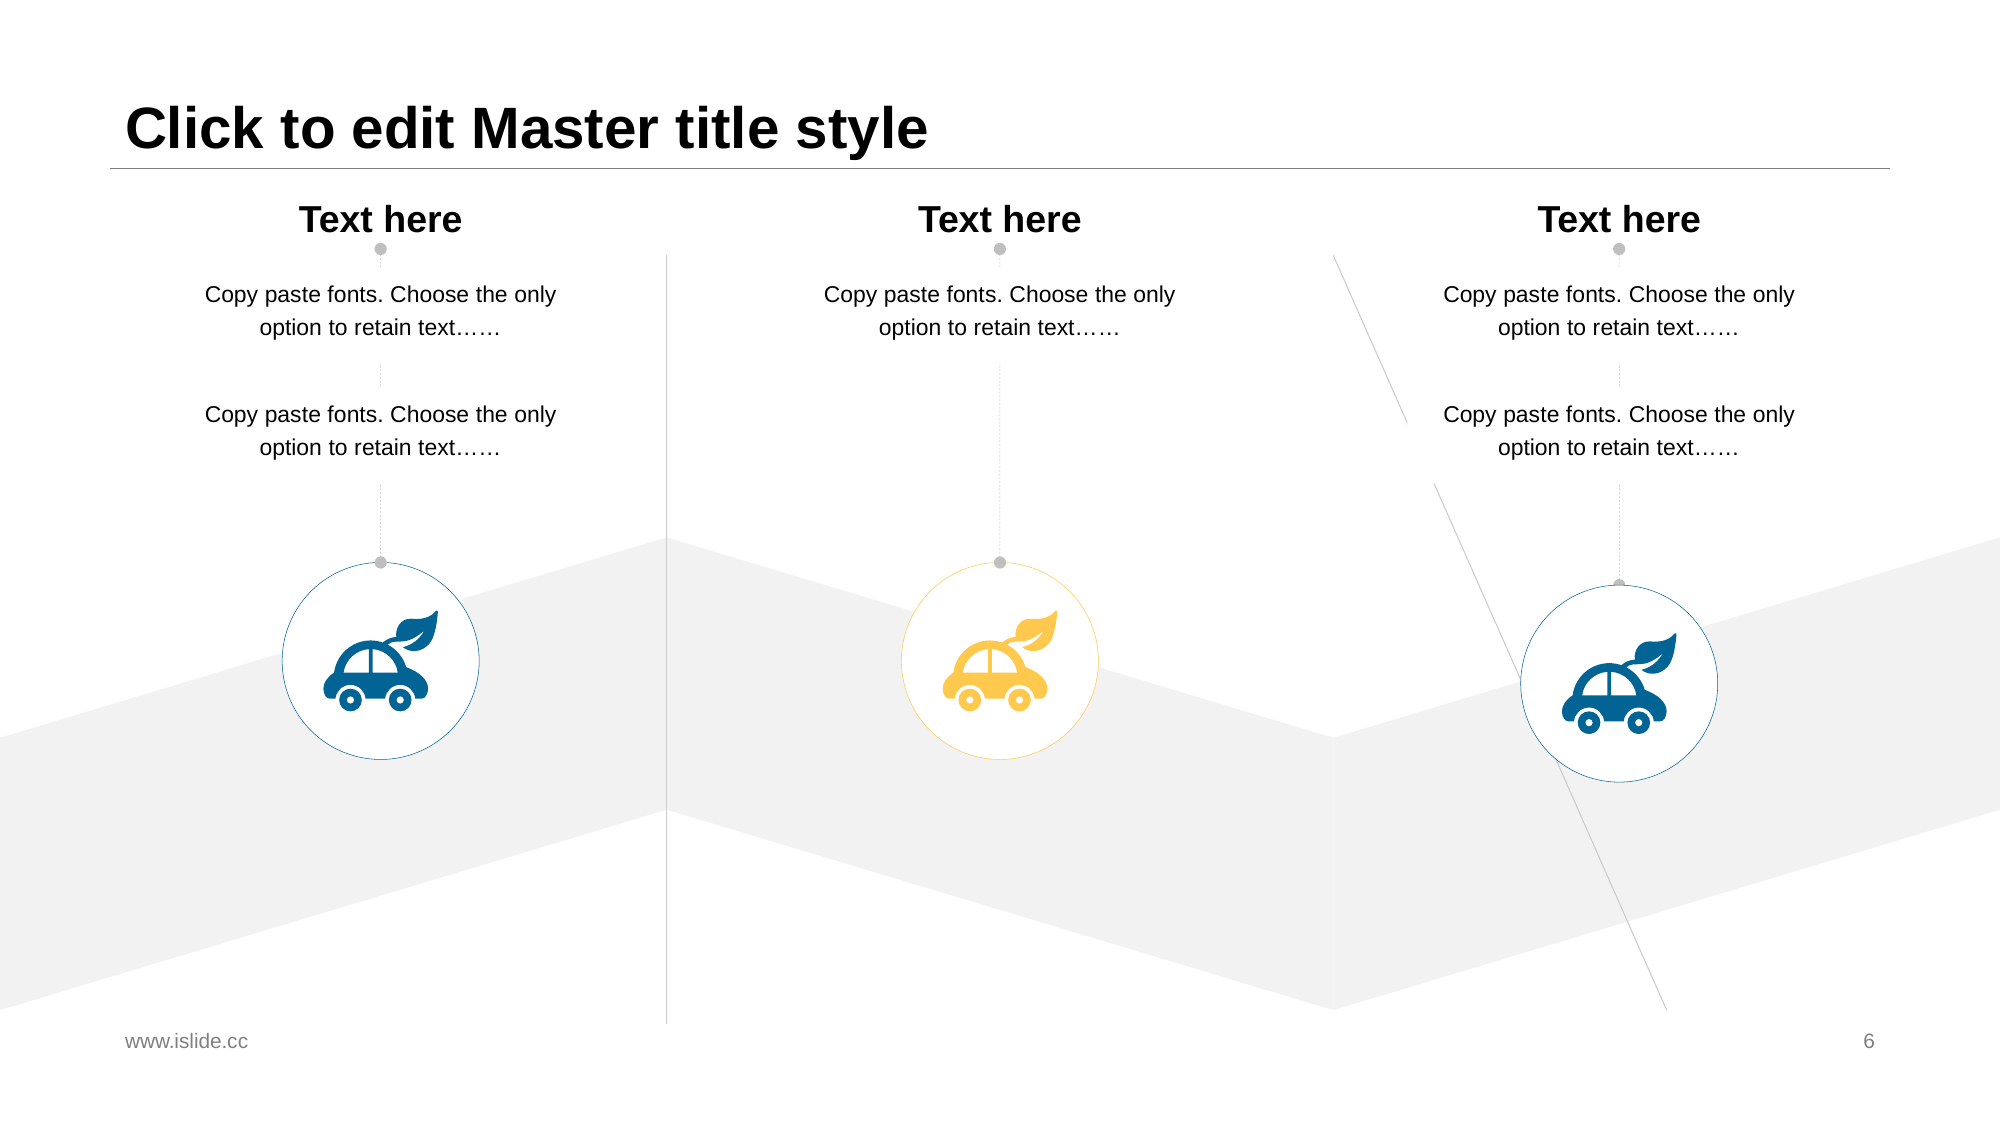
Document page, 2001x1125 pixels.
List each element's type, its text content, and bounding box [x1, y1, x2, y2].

footer www.islide.cc [109, 1024, 790, 1058]
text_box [0, 185, 2000, 1024]
title Click to edit Master title style [109, 0, 1890, 169]
slide_number 6 [1412, 1024, 1890, 1058]
